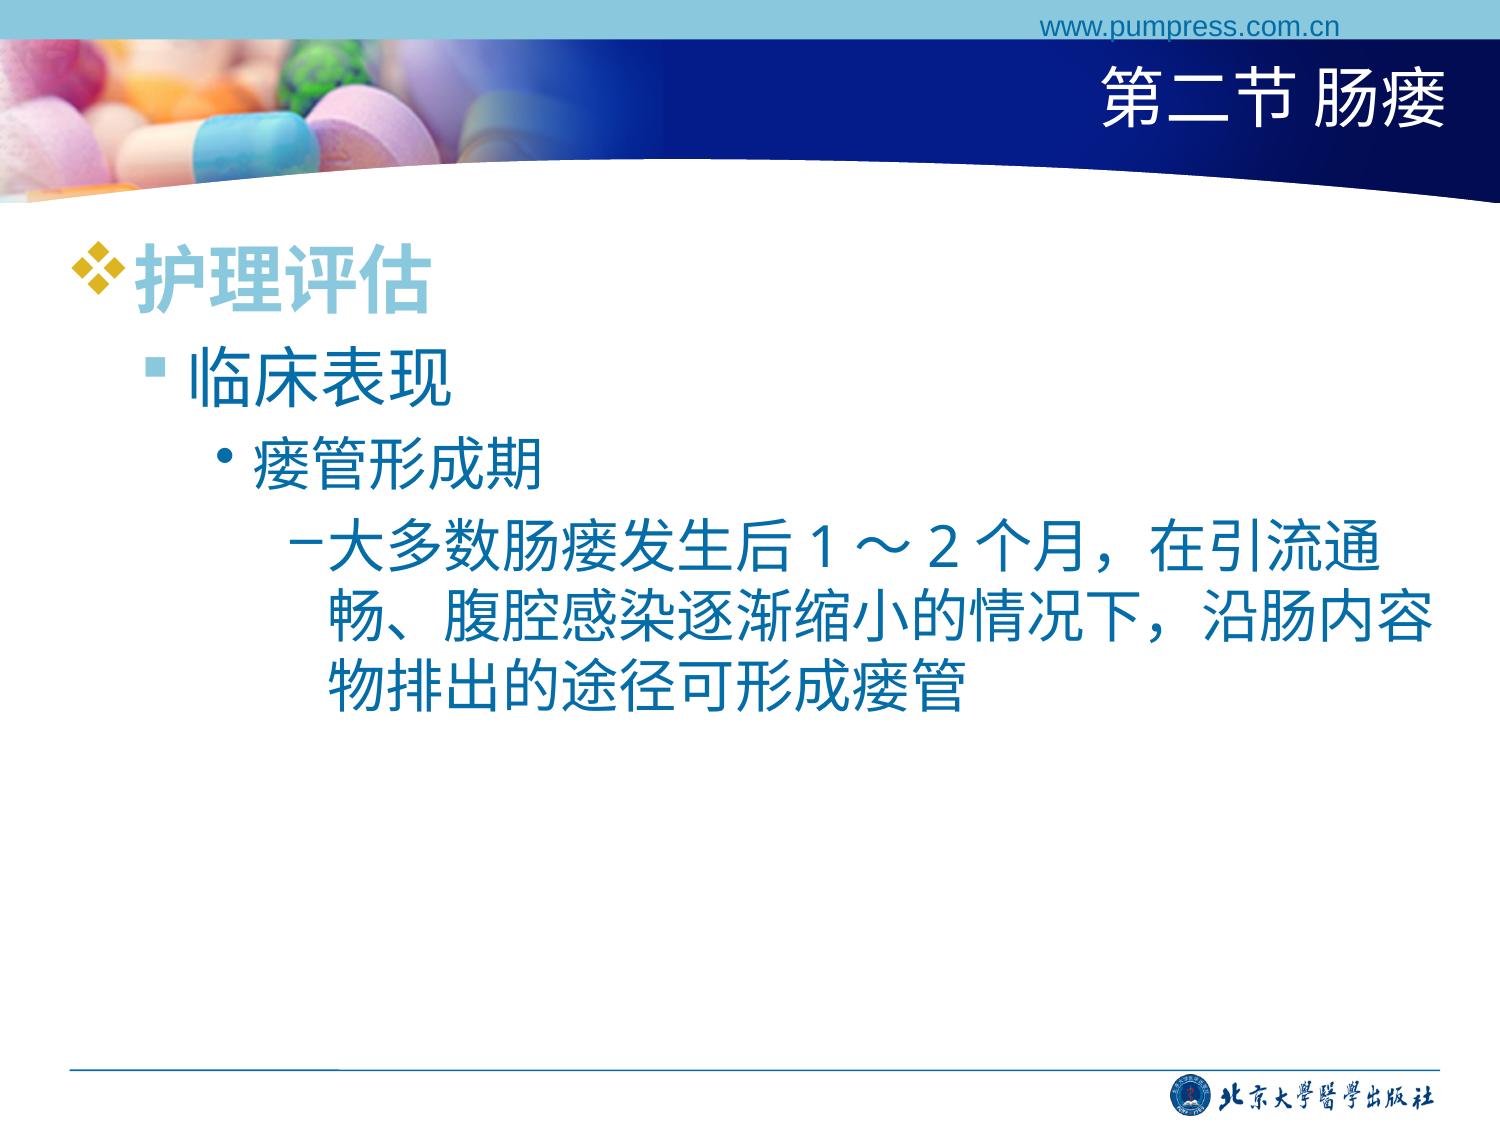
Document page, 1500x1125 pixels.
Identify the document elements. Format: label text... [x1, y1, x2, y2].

title 第二节 肠瘘 [137, 49, 1463, 143]
picture [1170, 1074, 1436, 1118]
slide_number www.pumpress.com.cn [1025, 0, 1463, 38]
list 护理评估 临床表现 瘘管形成期 大多数肠瘘发生后1～2个月，在引流通畅、腹腔感染逐渐缩小的情况下，沿肠内容物排出的途径可形成瘘管 [49, 224, 1463, 1026]
picture [0, 40, 1500, 203]
